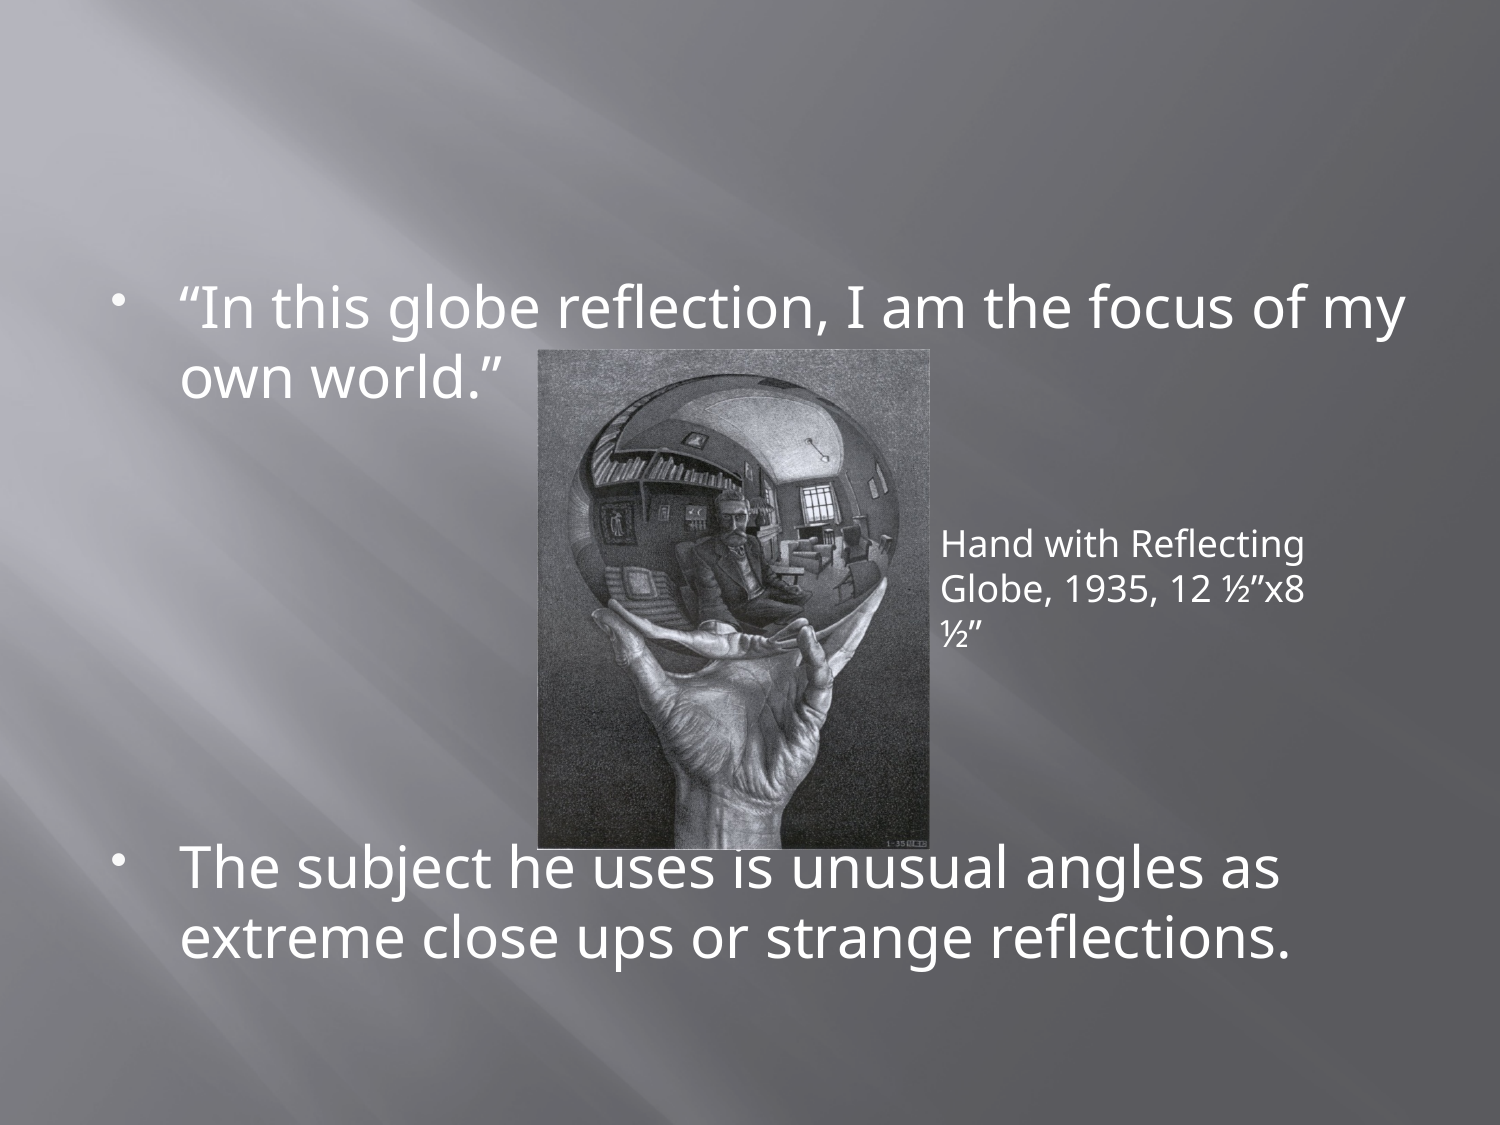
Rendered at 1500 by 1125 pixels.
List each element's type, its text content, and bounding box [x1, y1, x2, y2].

picture [537, 349, 930, 851]
list “In this globe reflection, I am the focus of my own world.” The subject he uses is unusual angles as extreme close ups or strange reflections. [75, 262, 1425, 1035]
text_box Hand with Reflecting Globe, 1935, 12 ½”x8 ½” [973, 512, 1350, 663]
